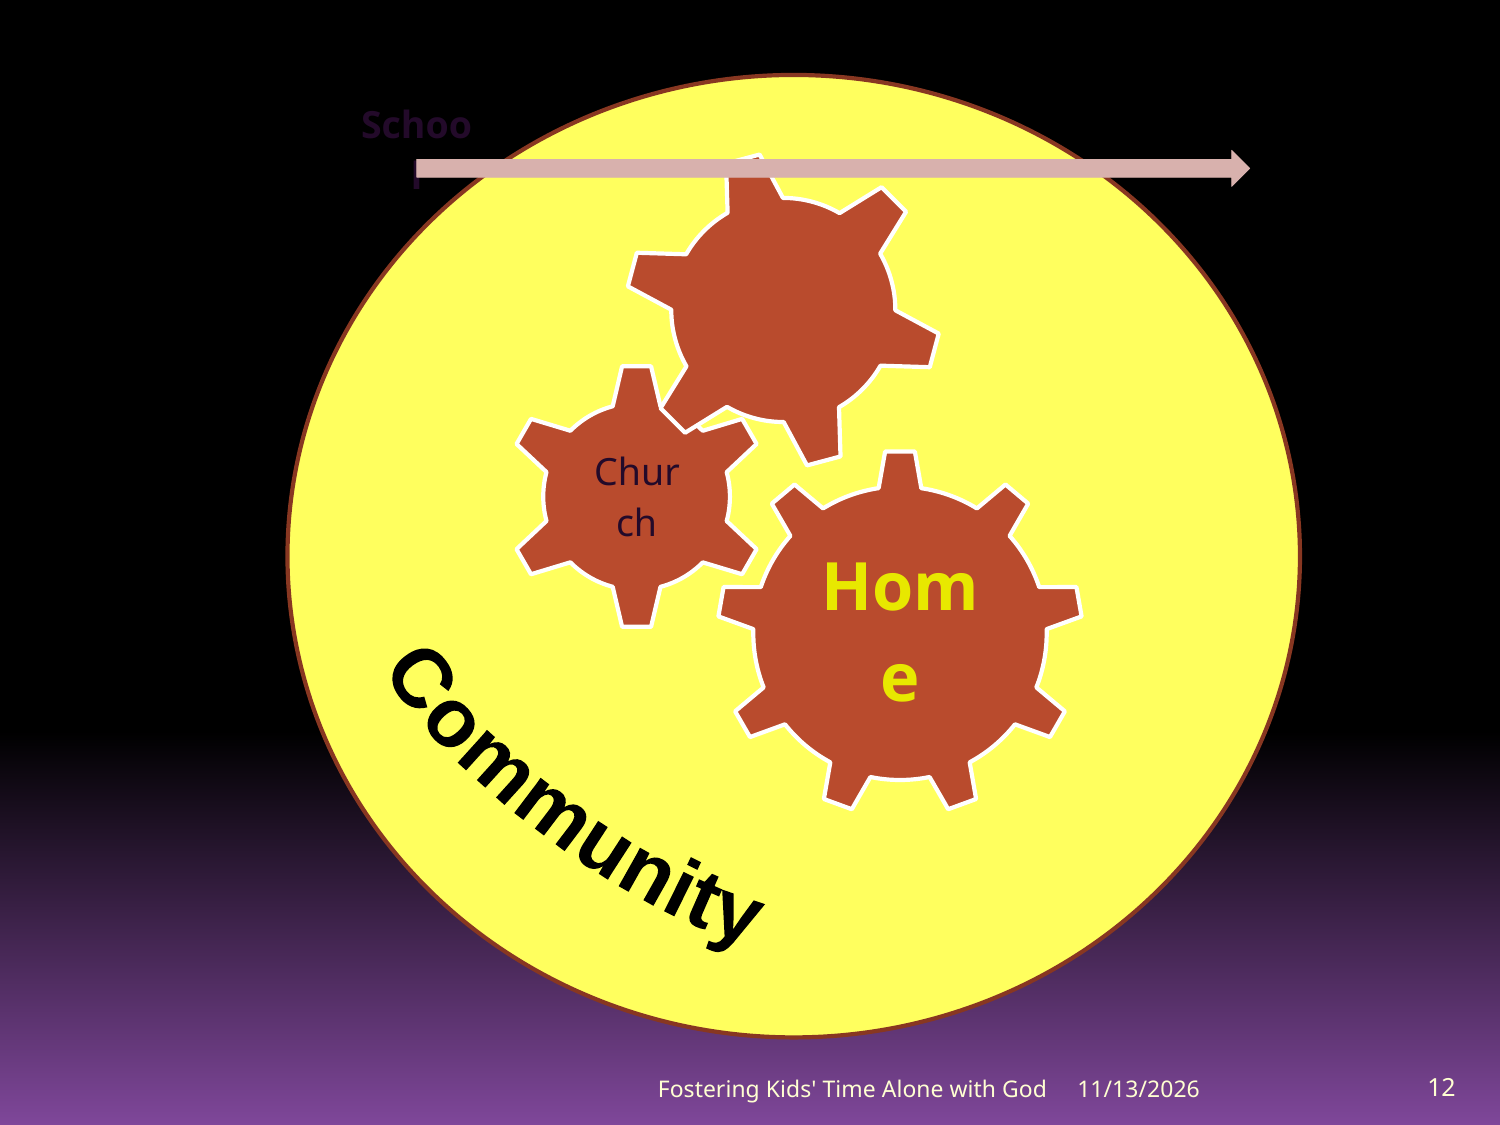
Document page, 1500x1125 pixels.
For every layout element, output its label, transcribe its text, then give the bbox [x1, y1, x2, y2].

text_box [540, 72, 1047, 137]
footer Fostering Kids' Time Alone with God [150, 1053, 1063, 1114]
slide_number 12 [1412, 1053, 1488, 1114]
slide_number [1063, 1053, 1412, 1114]
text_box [249, 149, 1251, 817]
text_box [1255, 352, 1303, 760]
text_box [367, 819, 1221, 1040]
